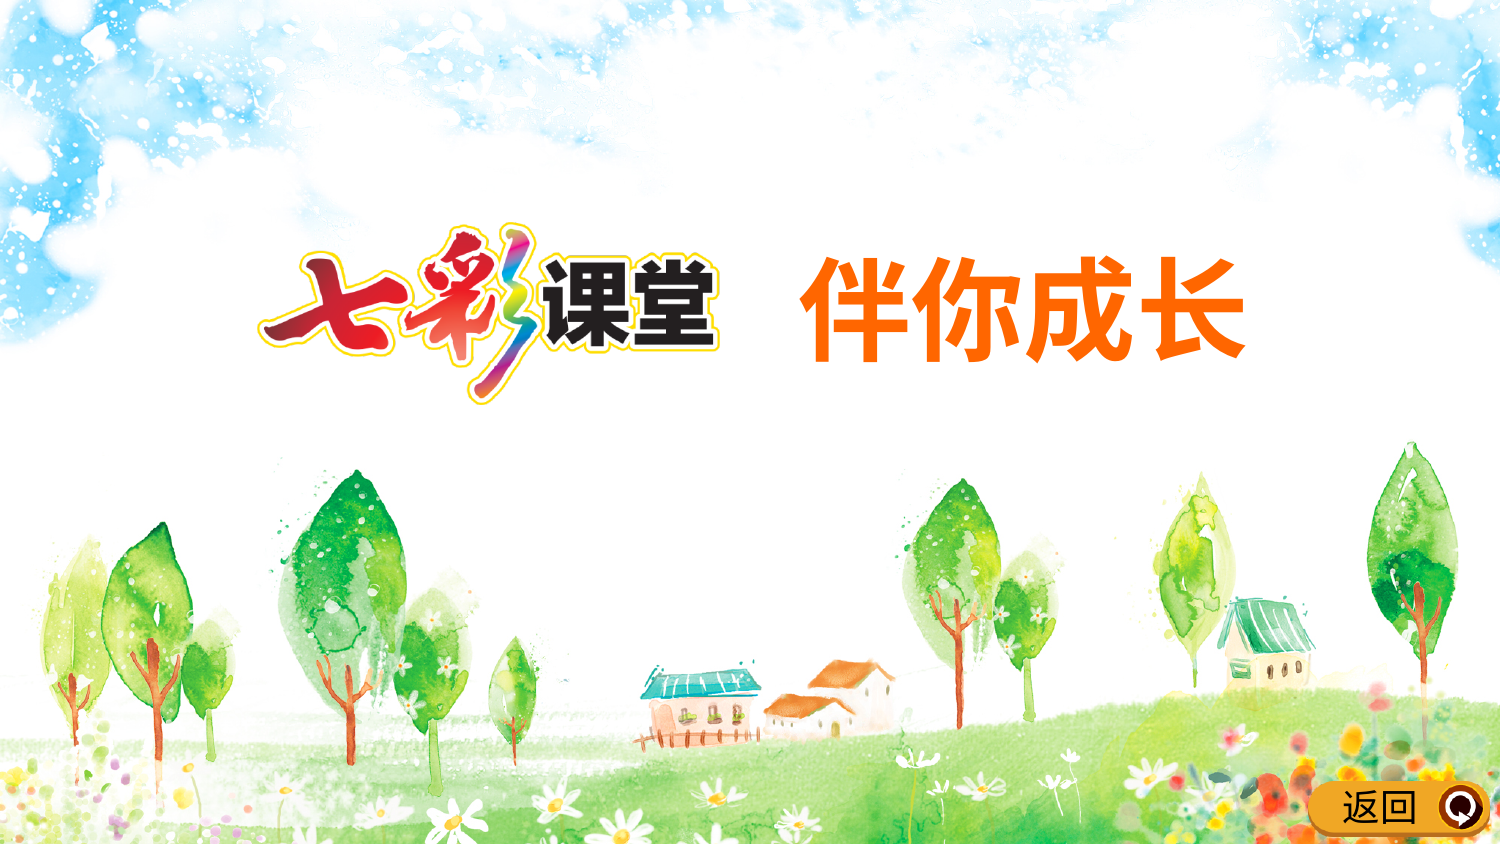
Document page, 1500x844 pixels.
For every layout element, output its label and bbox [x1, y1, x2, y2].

picture [0, 0, 1500, 844]
text_box [253, 220, 1316, 407]
